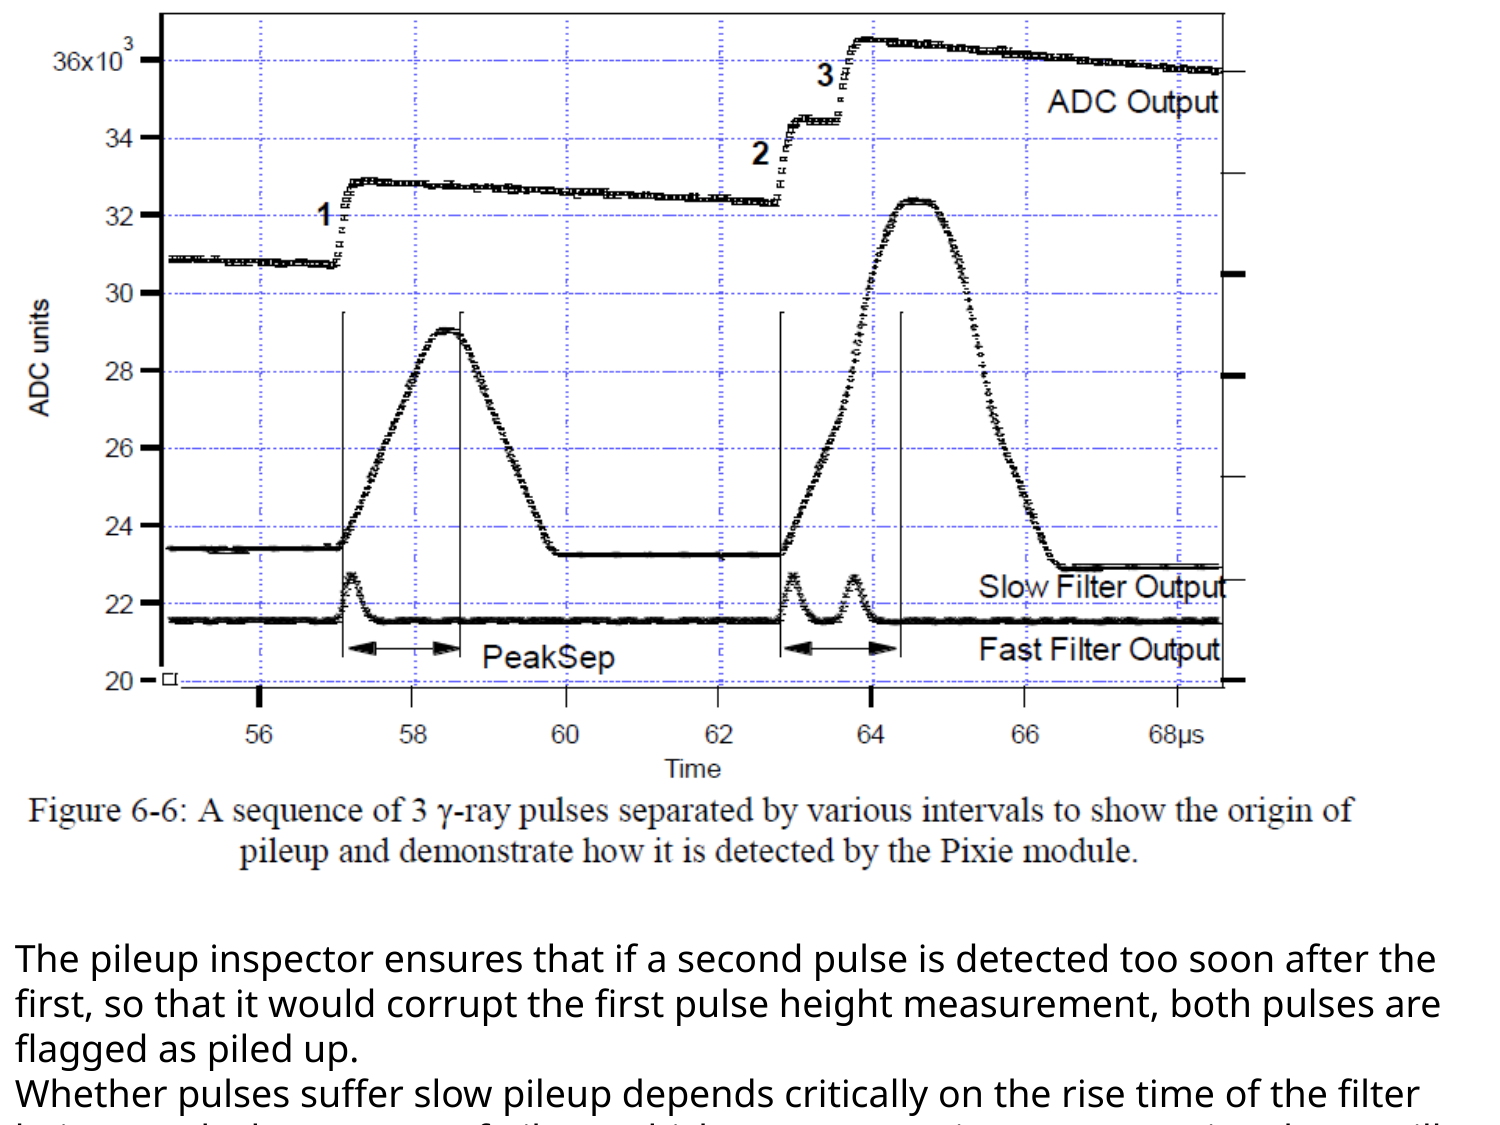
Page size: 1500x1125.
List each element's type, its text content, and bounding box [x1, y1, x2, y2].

picture [0, 0, 1363, 886]
text_box The pileup inspector ensures that if a second pulse is detected too soon after the first, so that it would corrupt the first pulse height measurement, both pulses are flagged as piled up. Whether pulses suffer slow pileup depends critically on the rise time of the filter being used. The amount of pileup which occurs at a given average signal rate will increase with longer rise times. [0, 928, 1500, 1125]
